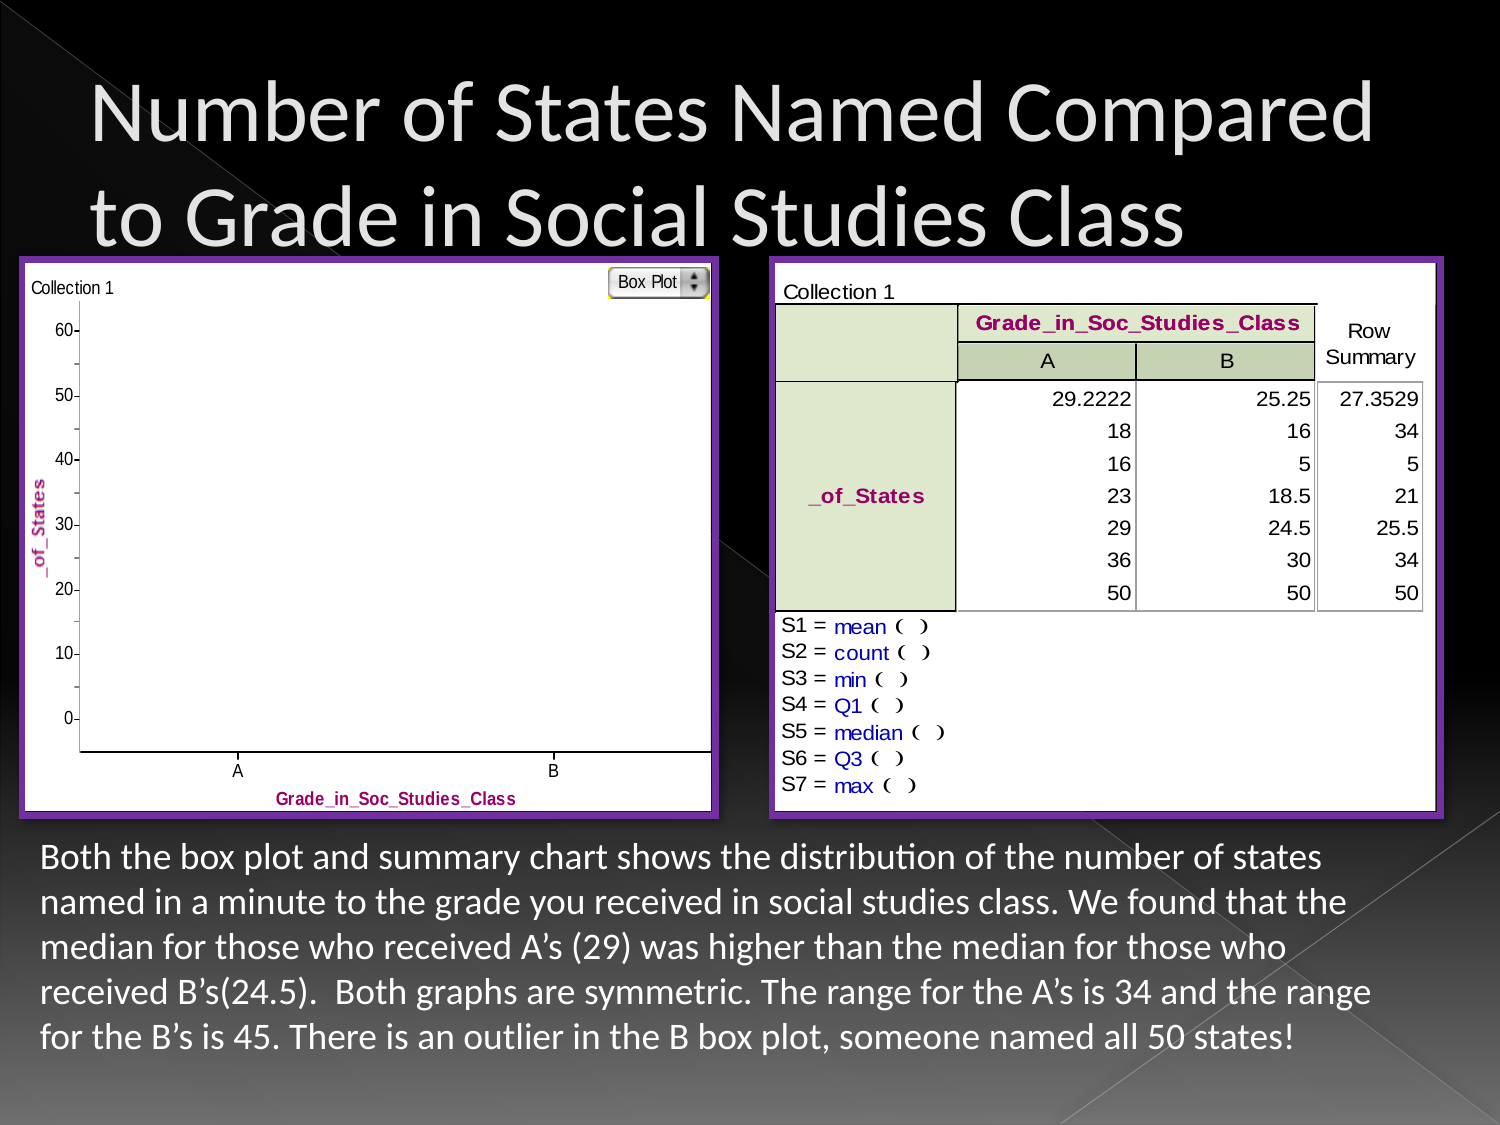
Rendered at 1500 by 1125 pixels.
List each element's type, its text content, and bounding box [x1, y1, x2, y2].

title Number of States Named Compared to Grade in Social Studies Class [75, 43, 1425, 274]
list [774, 262, 1438, 813]
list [24, 262, 713, 813]
text_box Both the box plot and summary chart shows the distribution of the number of states named in a minute to the grade you received in social studies class. We found that the median for those who received A’s (29) was higher than the median for those who received B’s(24.5). Both graphs are symmetric. The range for the A’s is 34 and the range for the B’s is 45. There is an outlier in the B box plot, someone named all 50 states! [24, 824, 1425, 1065]
